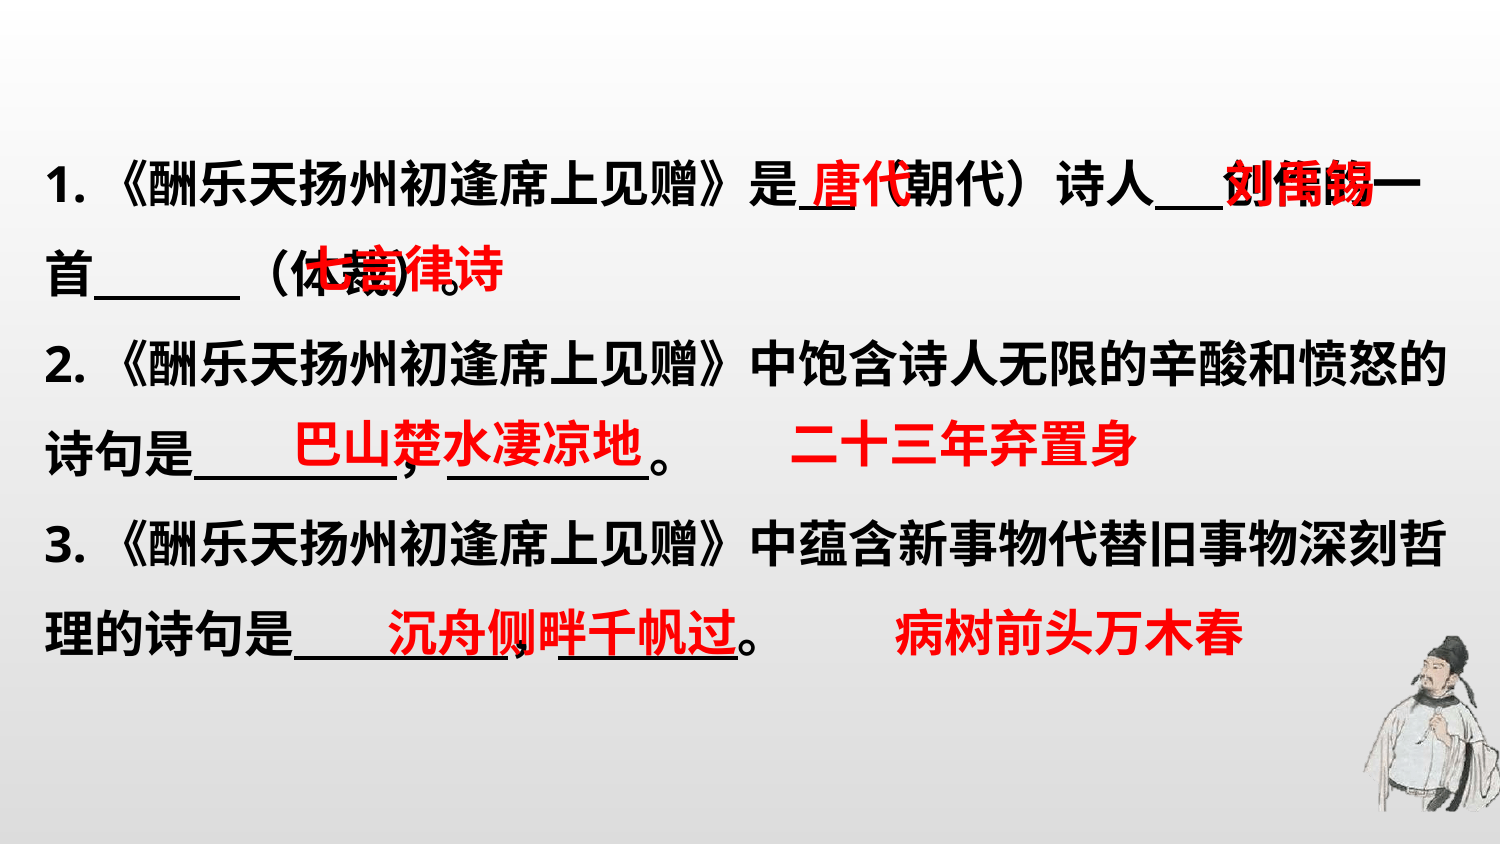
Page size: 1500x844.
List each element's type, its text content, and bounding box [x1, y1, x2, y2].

text_box 唐代 [798, 115, 928, 220]
text_box 沉舟侧畔千帆过 [372, 563, 775, 669]
text_box 1.《酬乐天扬州初逢席上见赠》是 （朝代）诗人 创作的一首 （体裁）。 2.《酬乐天扬州初逢席上见赠》中饱含诗人无限的辛酸和愤怒的诗句是 ， 。 3.《酬乐天扬州初逢席上见赠》中蕴含新事物代替旧事物深刻哲理的诗句是 ， 。 [29, 114, 1465, 760]
text_box 病树前头万木春 [879, 563, 1282, 669]
text_box 二十三年弃置身 [774, 374, 1165, 480]
picture [1257, 628, 1500, 812]
text_box 刘禹锡 [1210, 115, 1436, 220]
text_box 巴山楚水凄凉地 [277, 374, 680, 480]
text_box 七言律诗 [289, 199, 561, 305]
